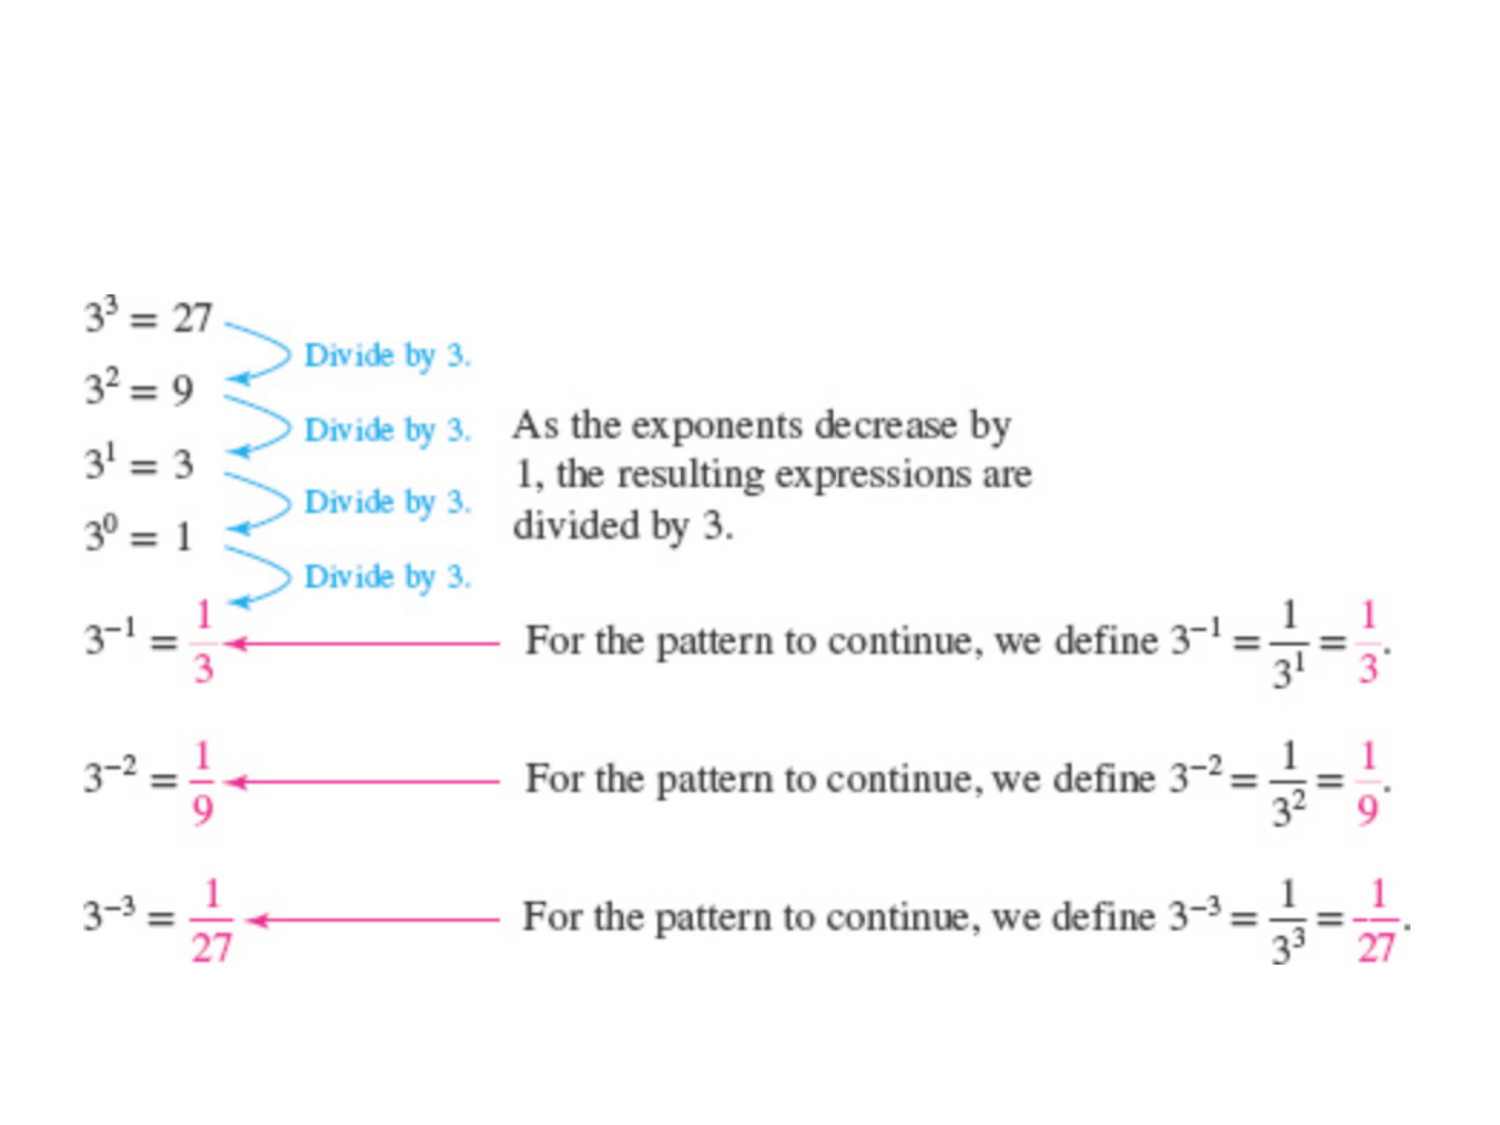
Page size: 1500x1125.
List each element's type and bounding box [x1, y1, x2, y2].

list [74, 262, 1426, 1006]
